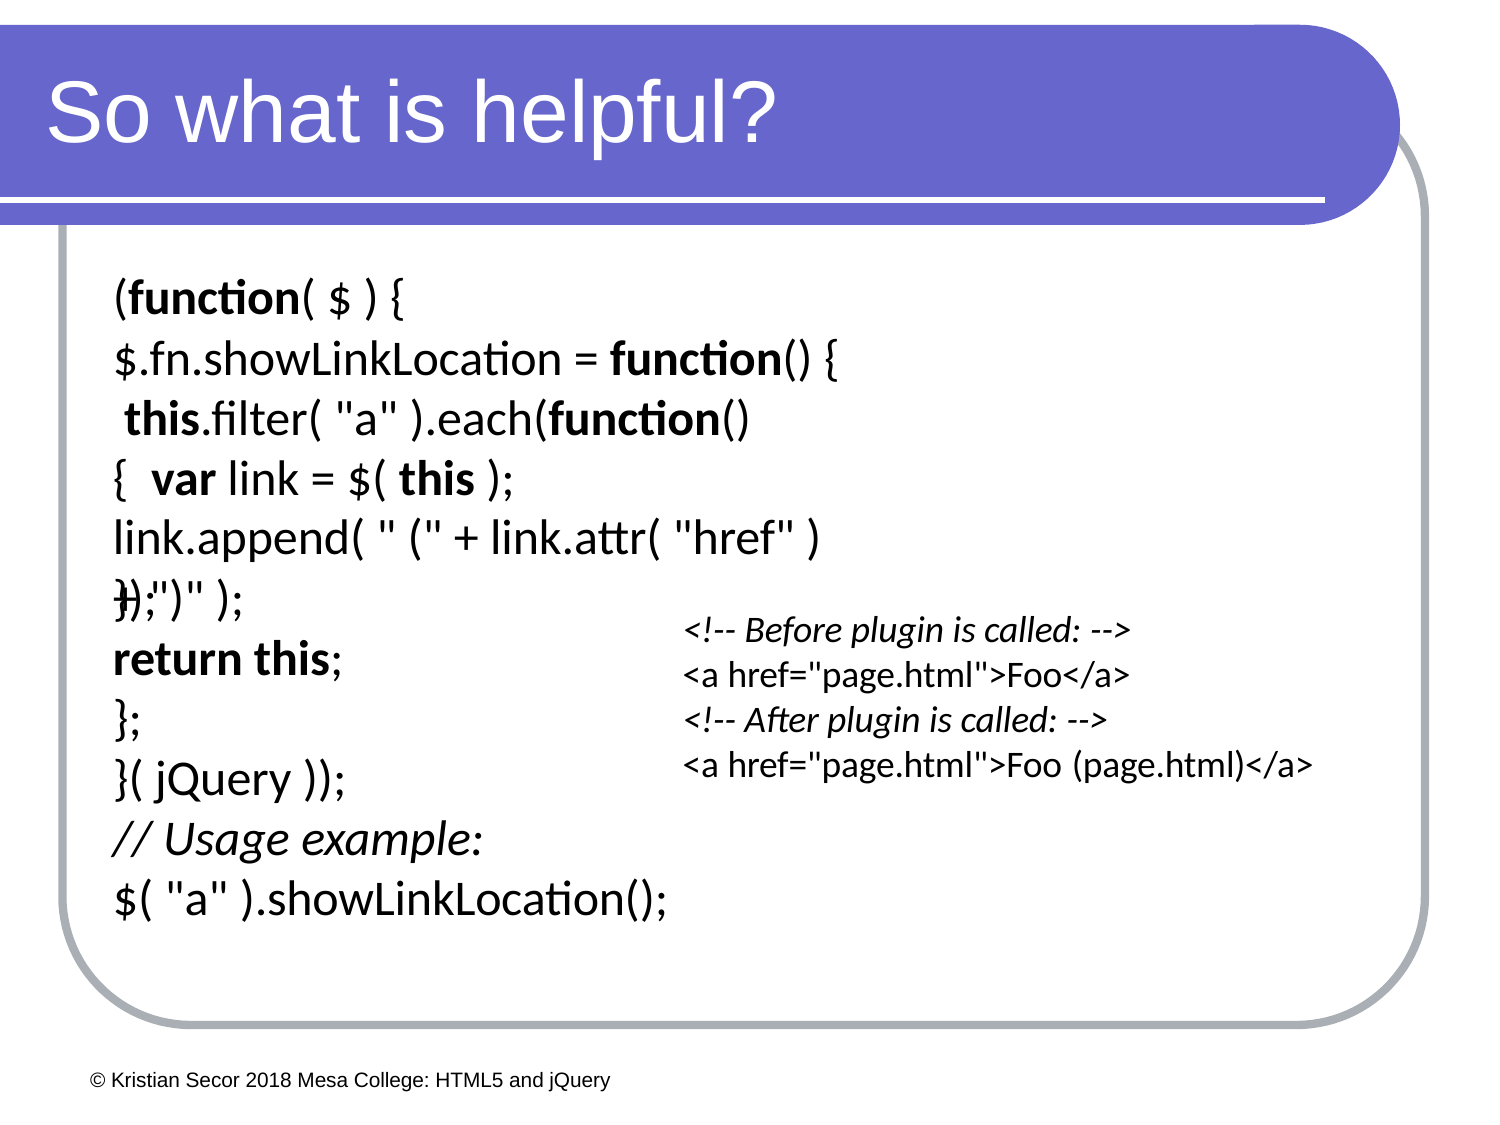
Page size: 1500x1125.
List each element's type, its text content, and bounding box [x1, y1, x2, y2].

text_box }); return this; }; }( jQuery )); // Usage example: $( "a" ).showLinkLocation(); [110, 562, 676, 925]
title So what is helpful? [42, 53, 782, 244]
list (function( $ ) { $.fn.showLinkLocation = function() { this.filter( "a" ).each(function() { var link = $( this ); link.append( " (" + link.attr( "href" ) + ")" ); [110, 262, 972, 903]
footer © Kristian Secor 2018 Mesa College: HTML5 and jQuery [87, 1066, 932, 1125]
text_box <!-- Before plugin is called: --> <a href="page.html">Foo</a> <!-- After plugin is called: --> <a href="page.html">Foo (page.html)</a> [680, 603, 1325, 786]
